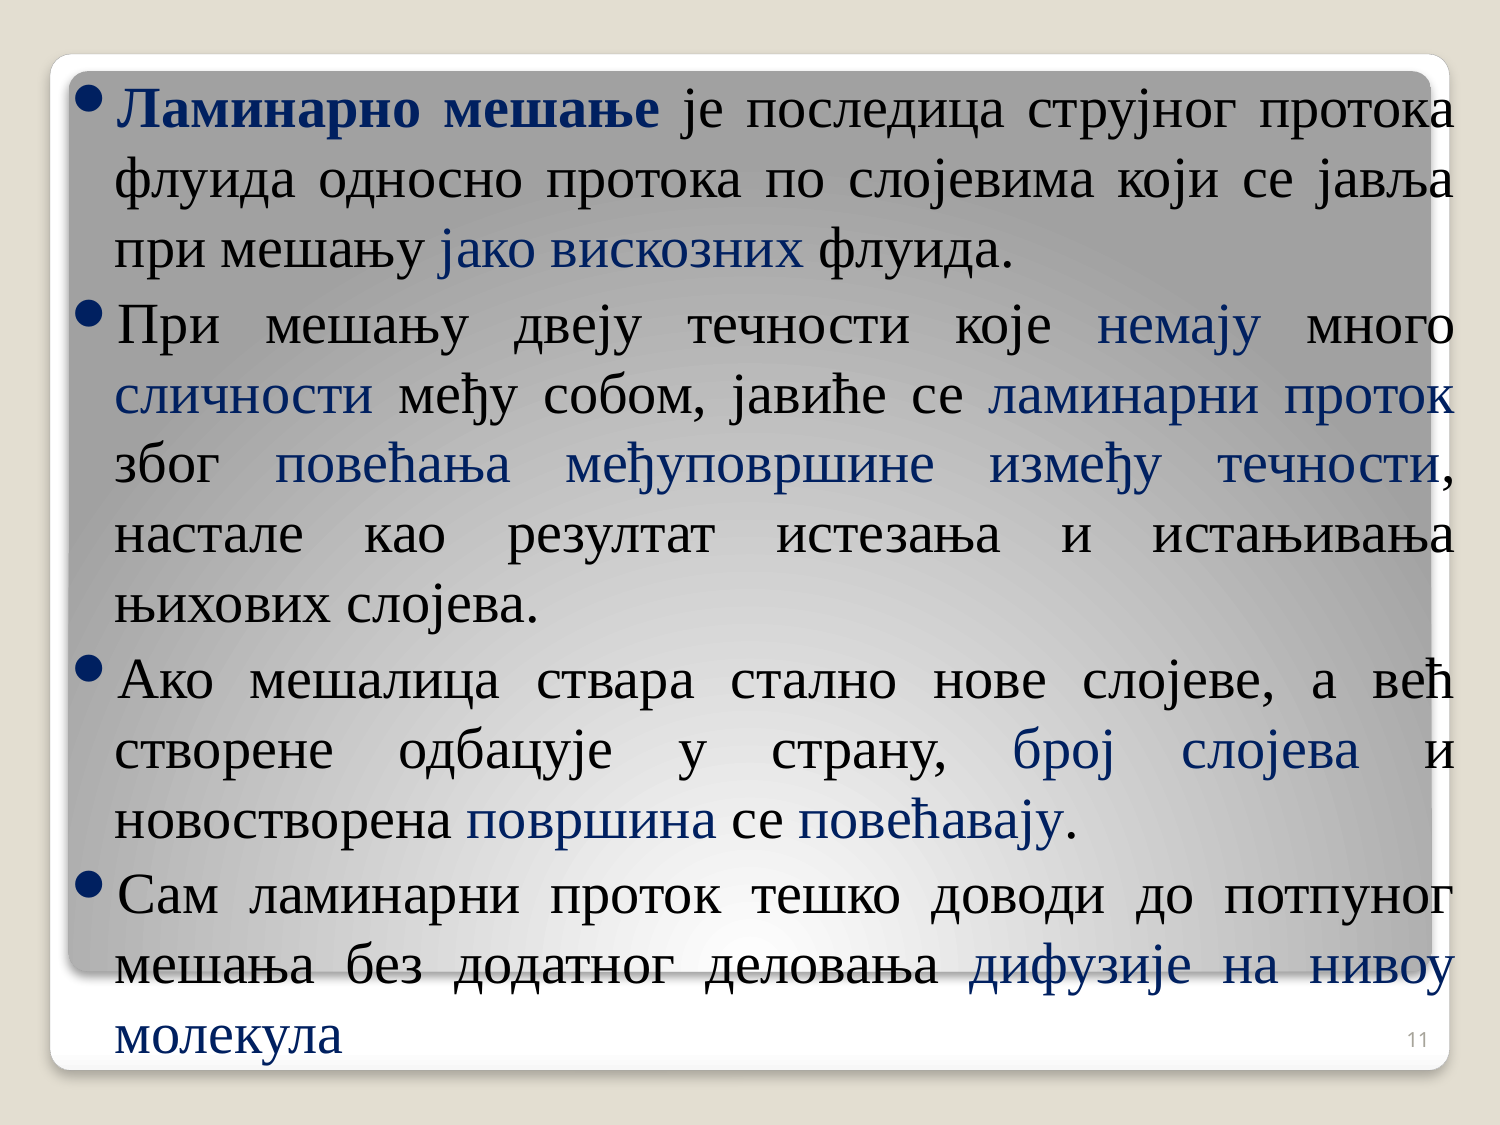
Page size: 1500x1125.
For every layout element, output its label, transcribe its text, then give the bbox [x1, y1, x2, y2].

list Ламинарно мешање је последица струјног протока флуида односно протока по слојевима који се јавља при мешању јако вискозних флуида. При мешању двеју течности које немају много сличности међу собом, јавиће се ламинарни проток због повећања међуповршине између течности, настале као резултат истезања и истањивања њихових слојева. Ако мешалица ствара стално нове слојеве, а већ створене одбацује у страну, број слојева и новостворена површина се повећавају. Сам ламинарни проток тешко доводи до потпуног мешања без додатног деловања дифузије на нивоу молекула [41, 54, 1471, 1125]
slide_number 11 [1369, 1002, 1445, 1063]
